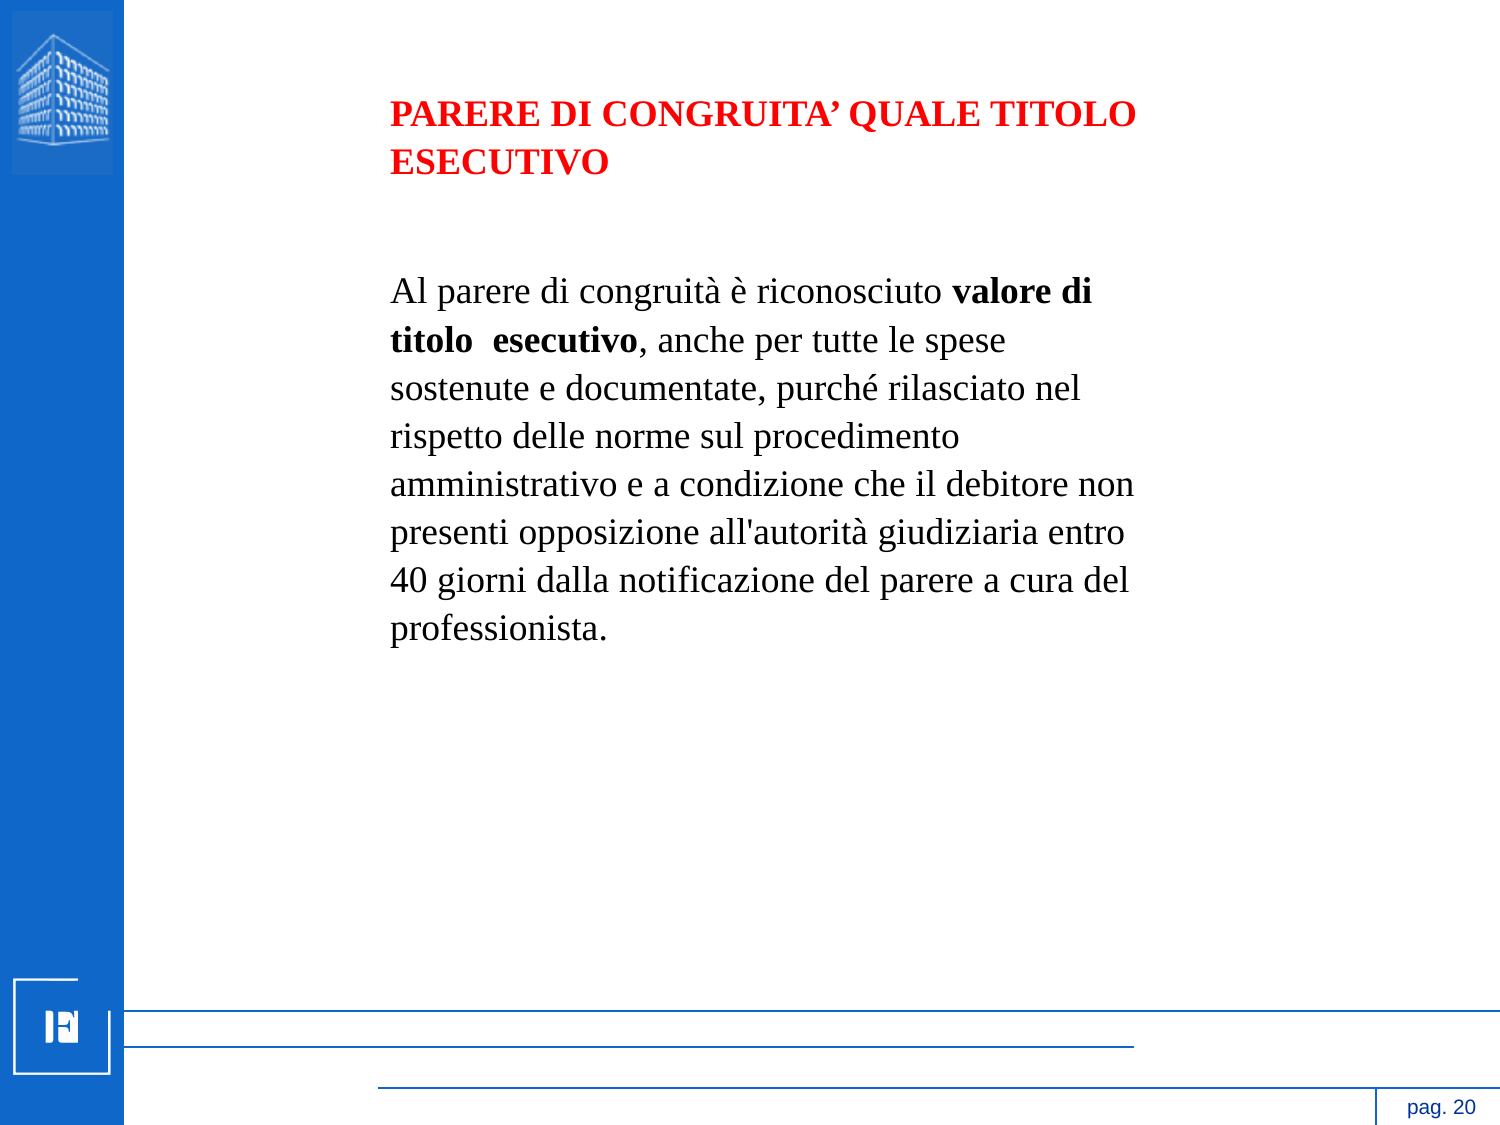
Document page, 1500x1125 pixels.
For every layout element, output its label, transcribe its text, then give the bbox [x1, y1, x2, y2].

picture [11, 976, 113, 1078]
slide_number pag. 20 [1381, 1093, 1500, 1124]
text_box [0, 0, 126, 1010]
text_box PARERE DI CONGRUITA’ QUALE TITOLO ESECUTIVO Al parere di congruità è riconosciuto valore di titolo esecutivo, anche per tutte le spese sostenute e documentate, purché rilasciato nel rispetto delle norme sul procedimento amministrativo e a condizione che il debitore non presenti opposizione all'autorità giudiziaria entro 40 giorni dalla notificazione del parere a cura del professionista. [375, 78, 1164, 786]
picture [11, 11, 114, 176]
text_box [0, 1019, 126, 1125]
